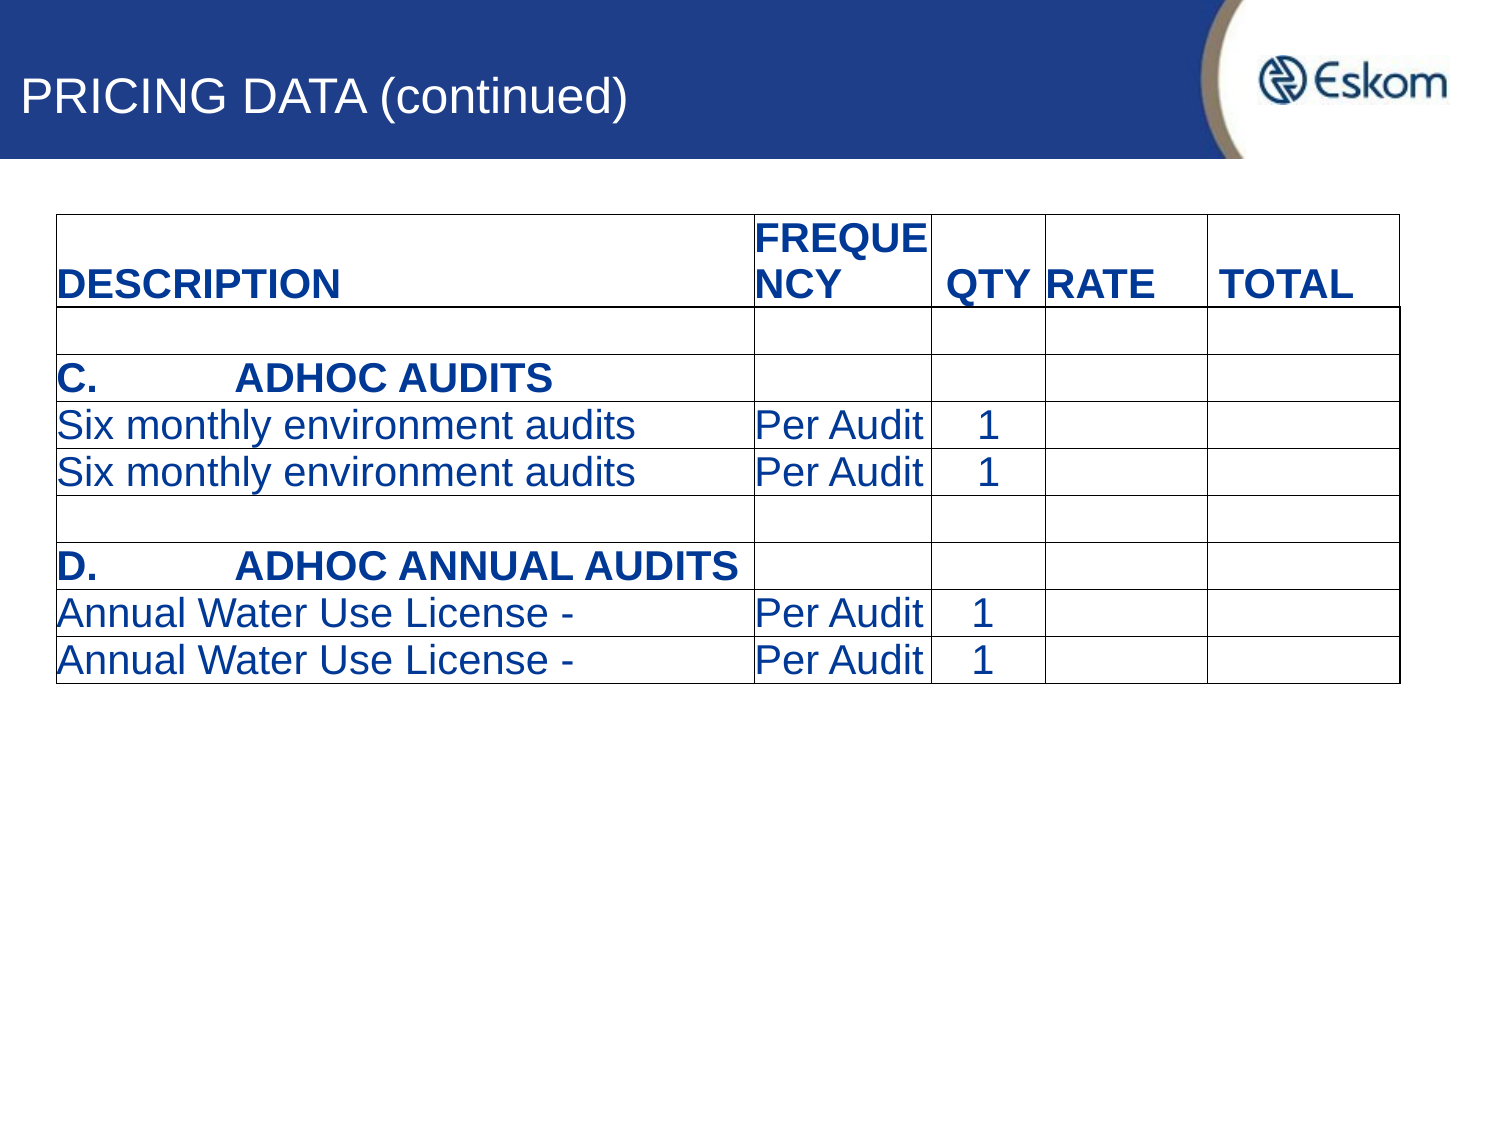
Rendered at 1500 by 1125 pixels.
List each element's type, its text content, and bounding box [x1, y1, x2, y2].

table_cell [1046, 449, 1207, 495]
table_cell 1 [932, 449, 1045, 495]
table_cell [1208, 590, 1399, 636]
table_cell C. ADHOC AUDITS [57, 355, 754, 401]
table_cell Per Audit [755, 449, 931, 495]
table_cell D. ADHOC ANNUAL AUDITS [57, 543, 754, 589]
table_cell Annual Water Use License - [57, 637, 754, 683]
table_cell [1046, 590, 1207, 636]
table_cell [755, 355, 931, 401]
table_cell Per Audit [755, 402, 931, 448]
table_cell [755, 543, 931, 589]
title PRICING DATA (continued) [20, 62, 1169, 125]
table_header QTY [932, 215, 1045, 306]
table_cell [57, 308, 754, 354]
table_cell 1 [932, 402, 1045, 448]
table_cell [1208, 355, 1399, 401]
table_cell [1046, 496, 1207, 542]
table_cell [932, 543, 1045, 589]
table_cell [1208, 637, 1399, 683]
table_cell [1208, 496, 1399, 542]
table_cell [932, 355, 1045, 401]
table_cell Annual Water Use License - [57, 590, 754, 636]
table_cell [932, 308, 1045, 354]
table_cell Six monthly environment audits [57, 449, 754, 495]
table_cell Per Audit [755, 590, 931, 636]
table_cell [1046, 402, 1207, 448]
table_cell [1208, 308, 1399, 354]
table_cell [755, 496, 931, 542]
picture [1257, 55, 1450, 105]
table_cell [1208, 543, 1399, 589]
table_cell [1046, 355, 1207, 401]
table_cell [1208, 402, 1399, 448]
picture [0, 0, 1246, 159]
table_header RATE [1046, 215, 1207, 306]
table_cell [1208, 449, 1399, 495]
table_header FREQUENCY [755, 215, 931, 306]
table_cell [1046, 308, 1207, 354]
table_cell [755, 308, 931, 354]
table_cell [1046, 637, 1207, 683]
table_cell 1 [932, 590, 1045, 636]
table_header DESCRIPTION [57, 215, 754, 306]
table_cell [932, 496, 1045, 542]
table_cell Per Audit [755, 637, 931, 683]
table_cell Six monthly environment audits [57, 402, 754, 448]
table_cell [1046, 543, 1207, 589]
table_cell [57, 496, 754, 542]
table_header TOTAL [1208, 215, 1399, 306]
table_cell 1 [932, 637, 1045, 683]
